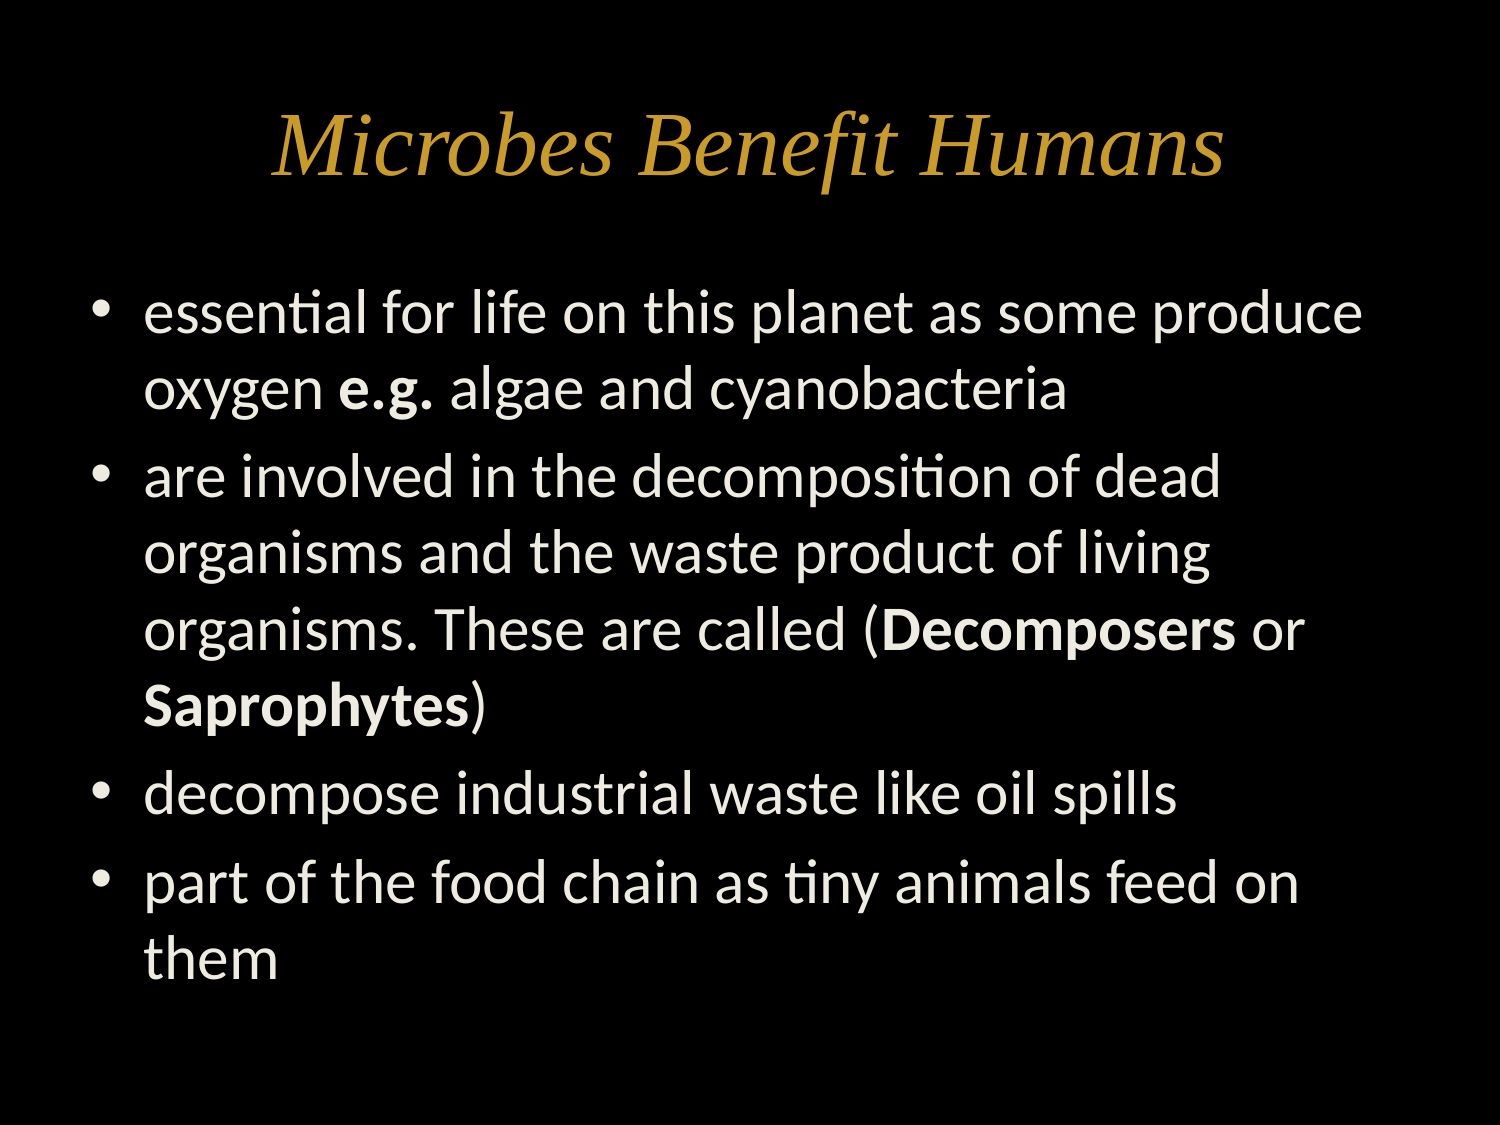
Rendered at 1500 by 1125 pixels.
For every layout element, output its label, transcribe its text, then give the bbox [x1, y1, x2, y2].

list essential for life on this planet as some produce oxygen e.g. algae and cyanobacteria are involved in the decomposition of dead organisms and the waste product of living organisms. These are called (Decomposers or Saprophytes) decompose industrial waste like oil spills part of the food chain as tiny animals feed on them [75, 262, 1425, 1005]
title Microbes Benefit Humans [75, 45, 1425, 233]
